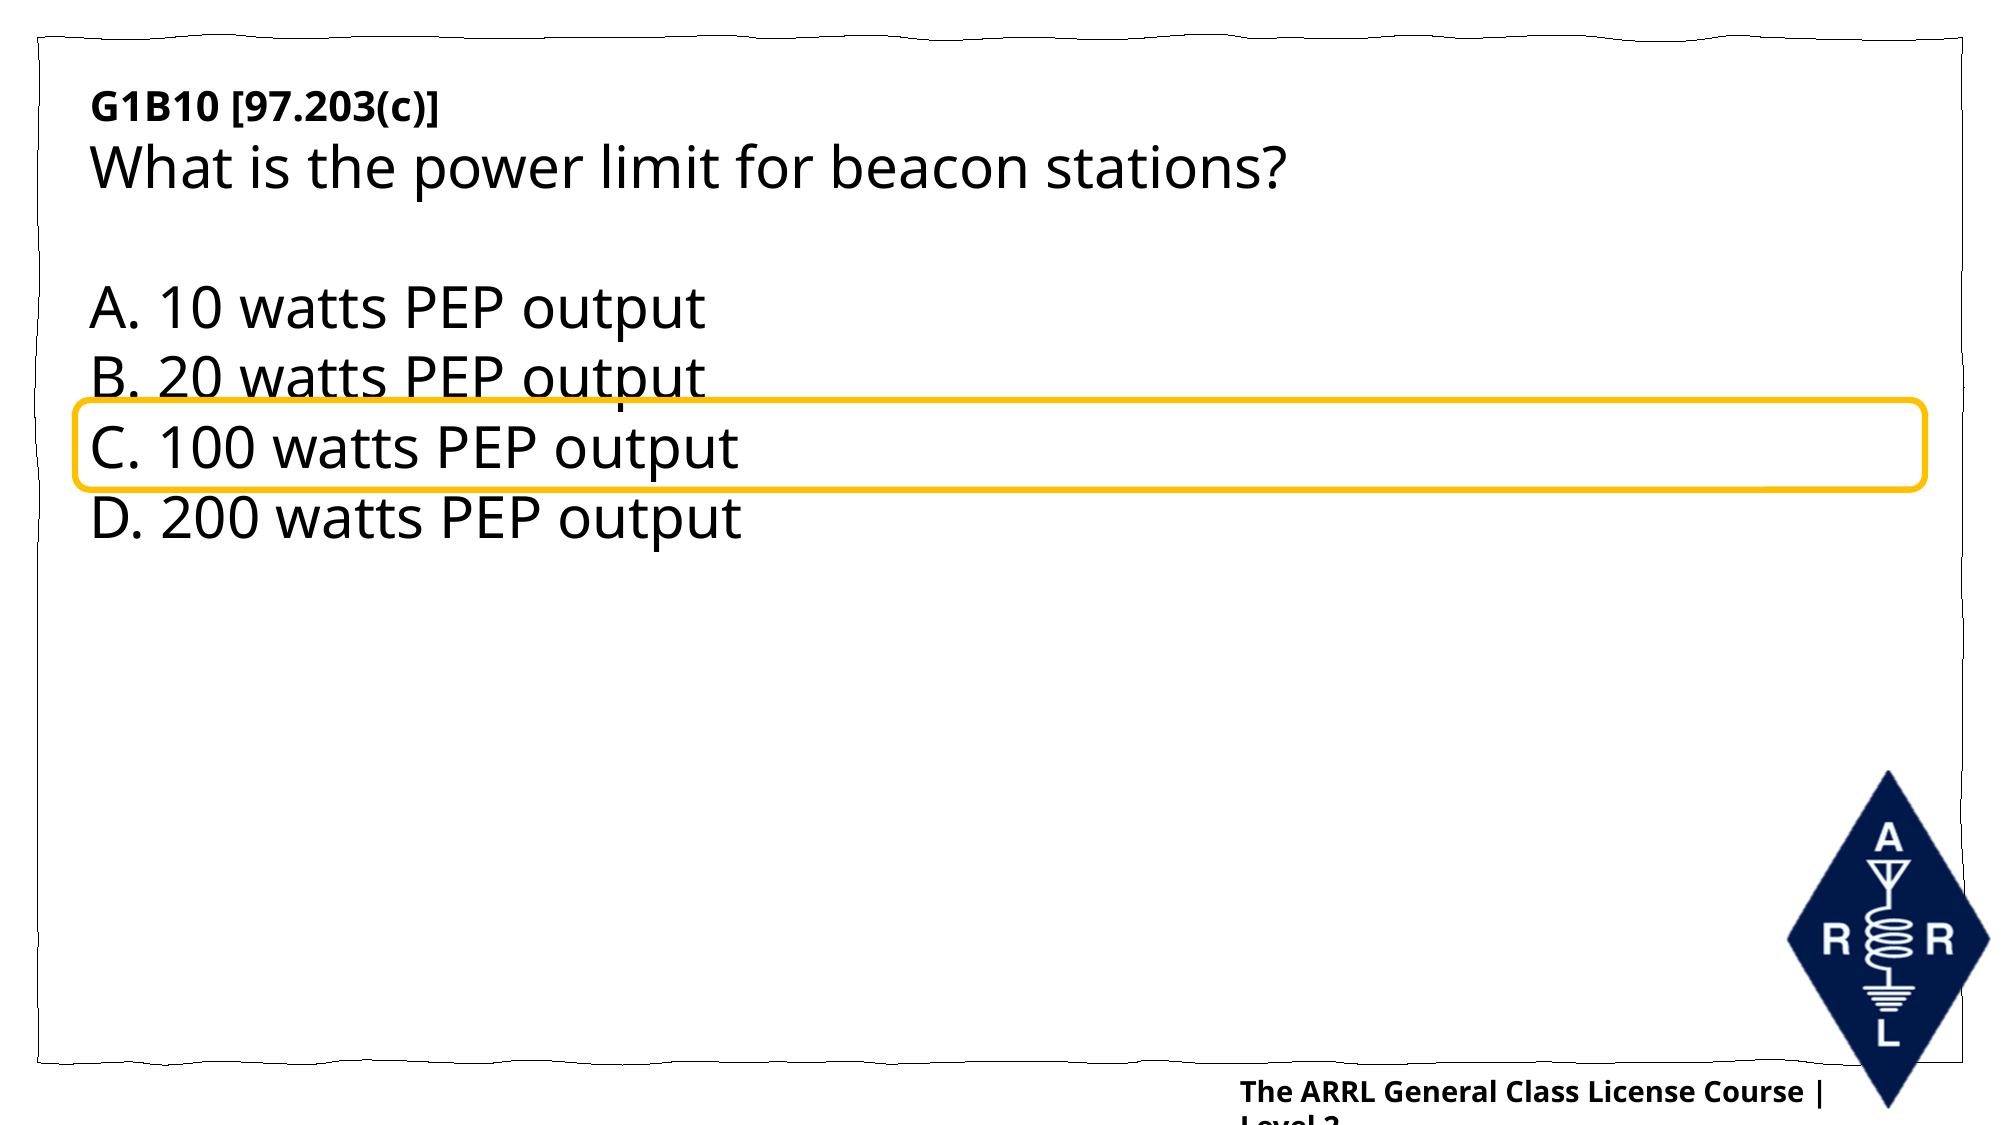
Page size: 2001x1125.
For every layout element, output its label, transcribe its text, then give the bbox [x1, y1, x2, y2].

text_box G1B10 [97.203(c)] What is the power limit for beacon stations? A. 10 watts PEP output B. 20 watts PEP output C. 100 watts PEP output D. 200 watts PEP output [75, 483, 1850, 558]
text_box G1B10 [97.203(c)] What is the power limit for beacon stations? A. 10 watts PEP output B. 20 watts PEP output C. 100 watts PEP output D. 200 watts PEP output [75, 72, 1850, 407]
text_box [73, 398, 1927, 491]
picture [1773, 752, 1999, 1125]
